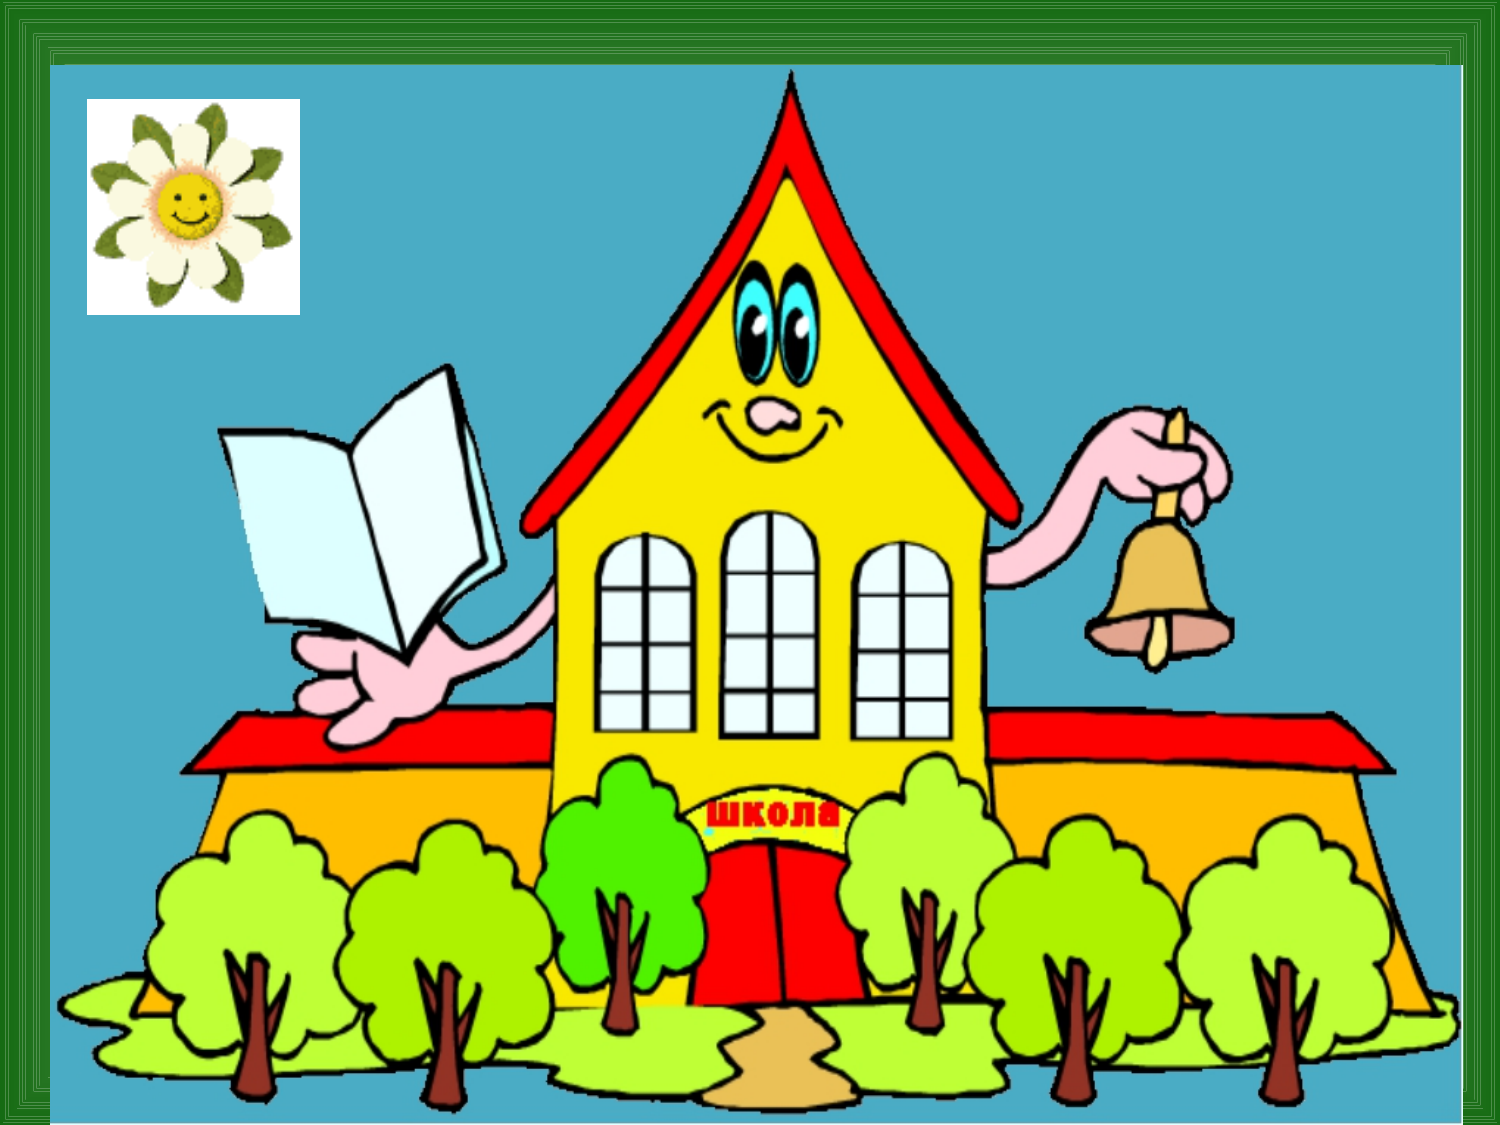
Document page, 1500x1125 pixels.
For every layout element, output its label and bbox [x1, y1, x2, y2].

picture [49, 65, 1463, 1125]
